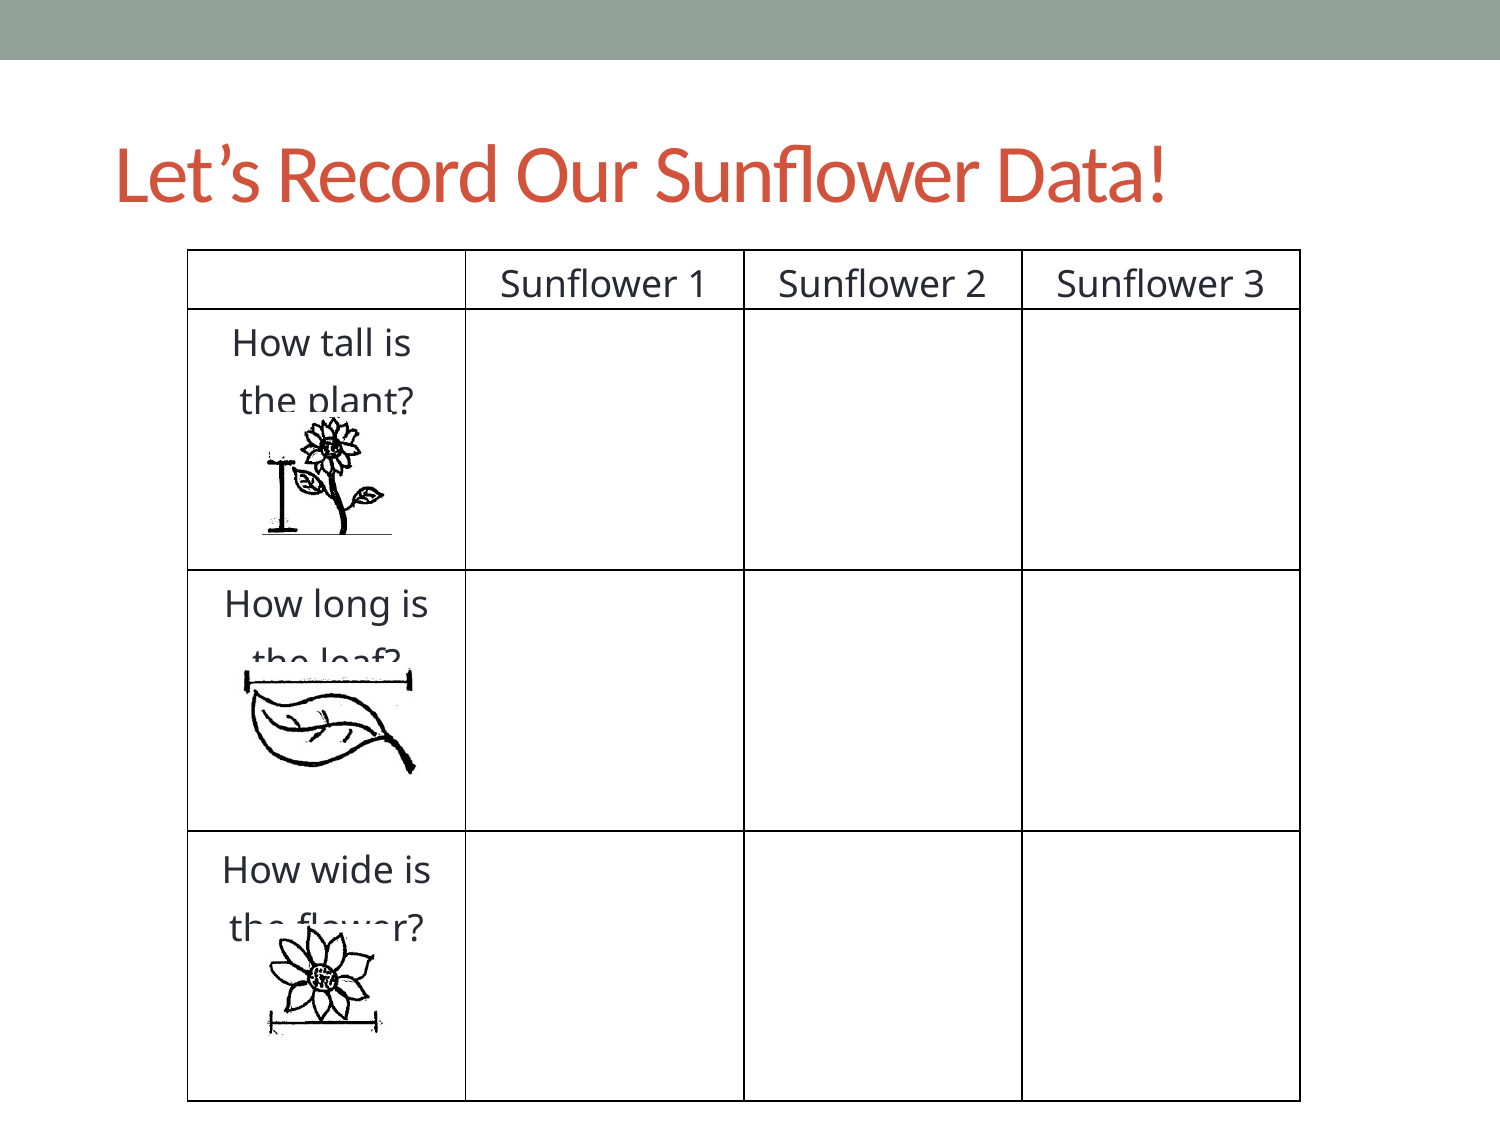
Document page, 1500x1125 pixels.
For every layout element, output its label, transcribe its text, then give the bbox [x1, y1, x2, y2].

table_header Sunflower 2 [745, 251, 1021, 308]
table_cell How long is the leaf? [188, 571, 465, 830]
title Let’s Record Our Sunflower Data! [99, 87, 1425, 250]
picture [262, 412, 392, 535]
table_header [188, 251, 465, 308]
picture [249, 924, 396, 1039]
table_cell [466, 571, 743, 830]
table_cell [745, 832, 1021, 1100]
table_cell [466, 310, 743, 569]
table_cell [466, 832, 743, 1100]
table_cell [1023, 832, 1299, 1100]
table_cell How wide is the flower? [188, 832, 465, 1100]
table_header Sunflower 1 [466, 251, 743, 308]
table_header Sunflower 3 [1023, 251, 1299, 308]
table_cell [745, 310, 1021, 569]
picture [237, 662, 427, 789]
table_cell [1023, 571, 1299, 830]
table_cell [1023, 310, 1299, 569]
table_cell [745, 571, 1021, 830]
table_cell How tall is the plant? [188, 310, 465, 569]
